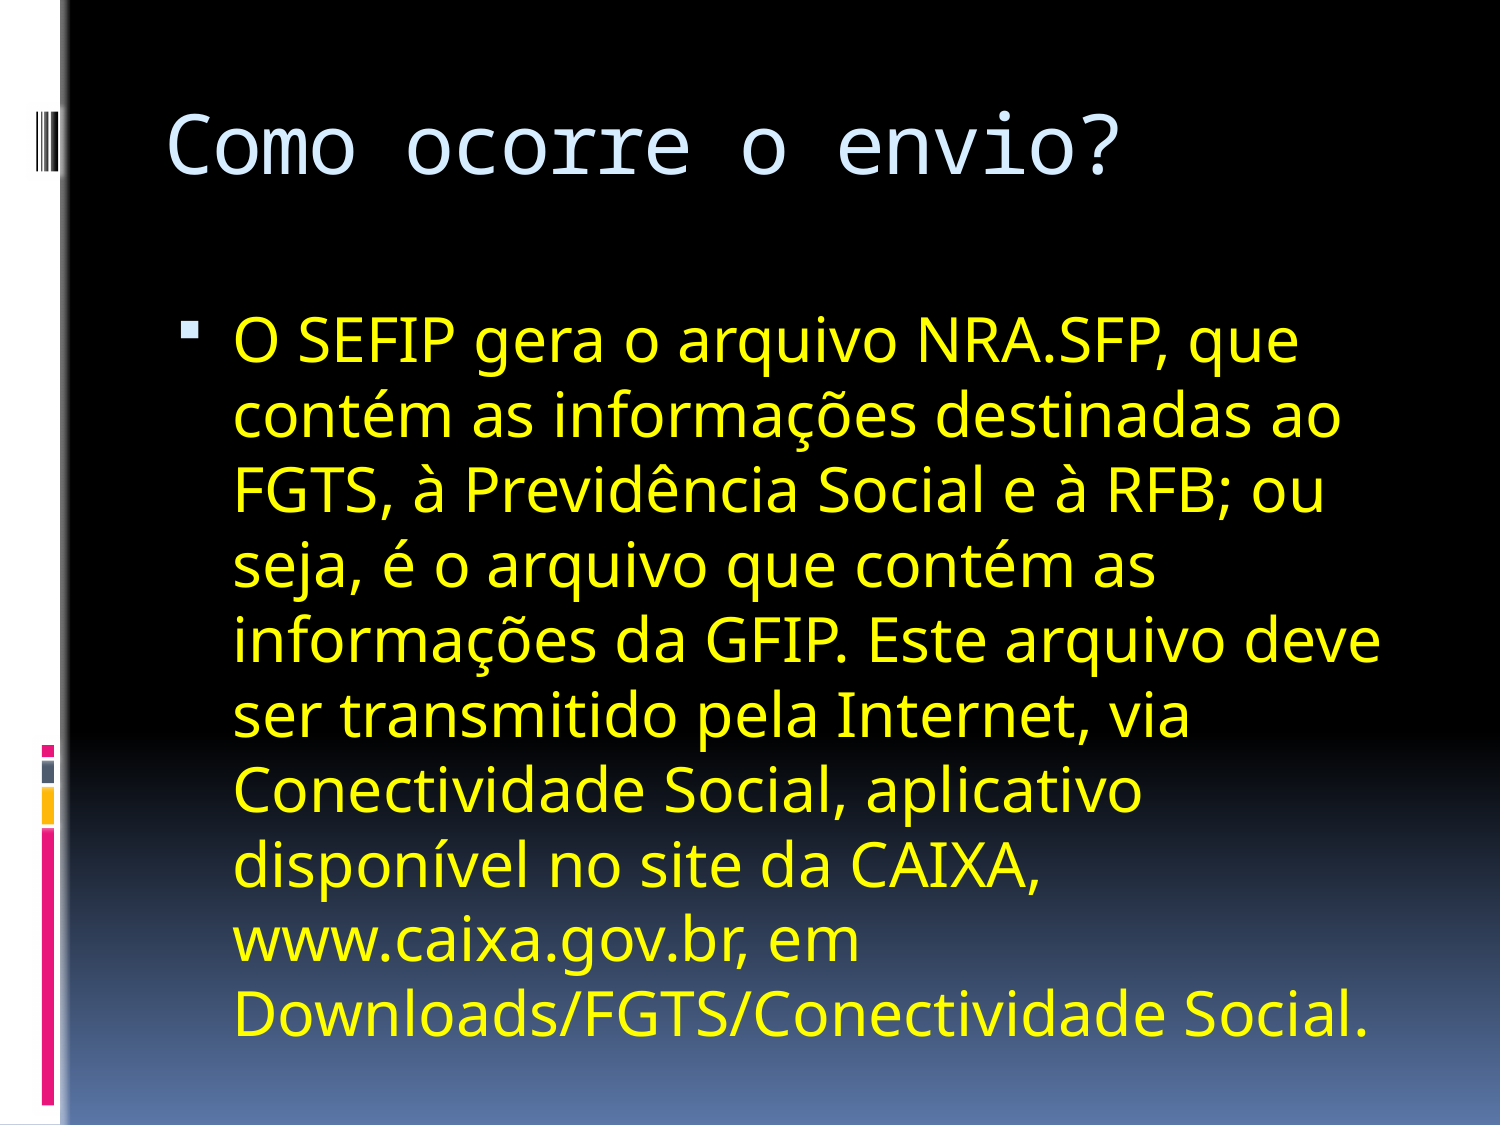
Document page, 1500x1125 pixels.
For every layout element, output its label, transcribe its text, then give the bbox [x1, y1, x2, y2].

title Como ocorre o envio? [150, 83, 1425, 234]
list O SEFIP gera o arquivo NRA.SFP, que contém as informações destinadas ao FGTS, à Previdência Social e à RFB; ou seja, é o arquivo que contém as informações da GFIP. Este arquivo deve ser transmitido pela Internet, via Conectividade Social, aplicativo disponível no site da CAIXA, www.caixa.gov.br, em Downloads/FGTS/Conectividade Social. [150, 292, 1425, 1043]
